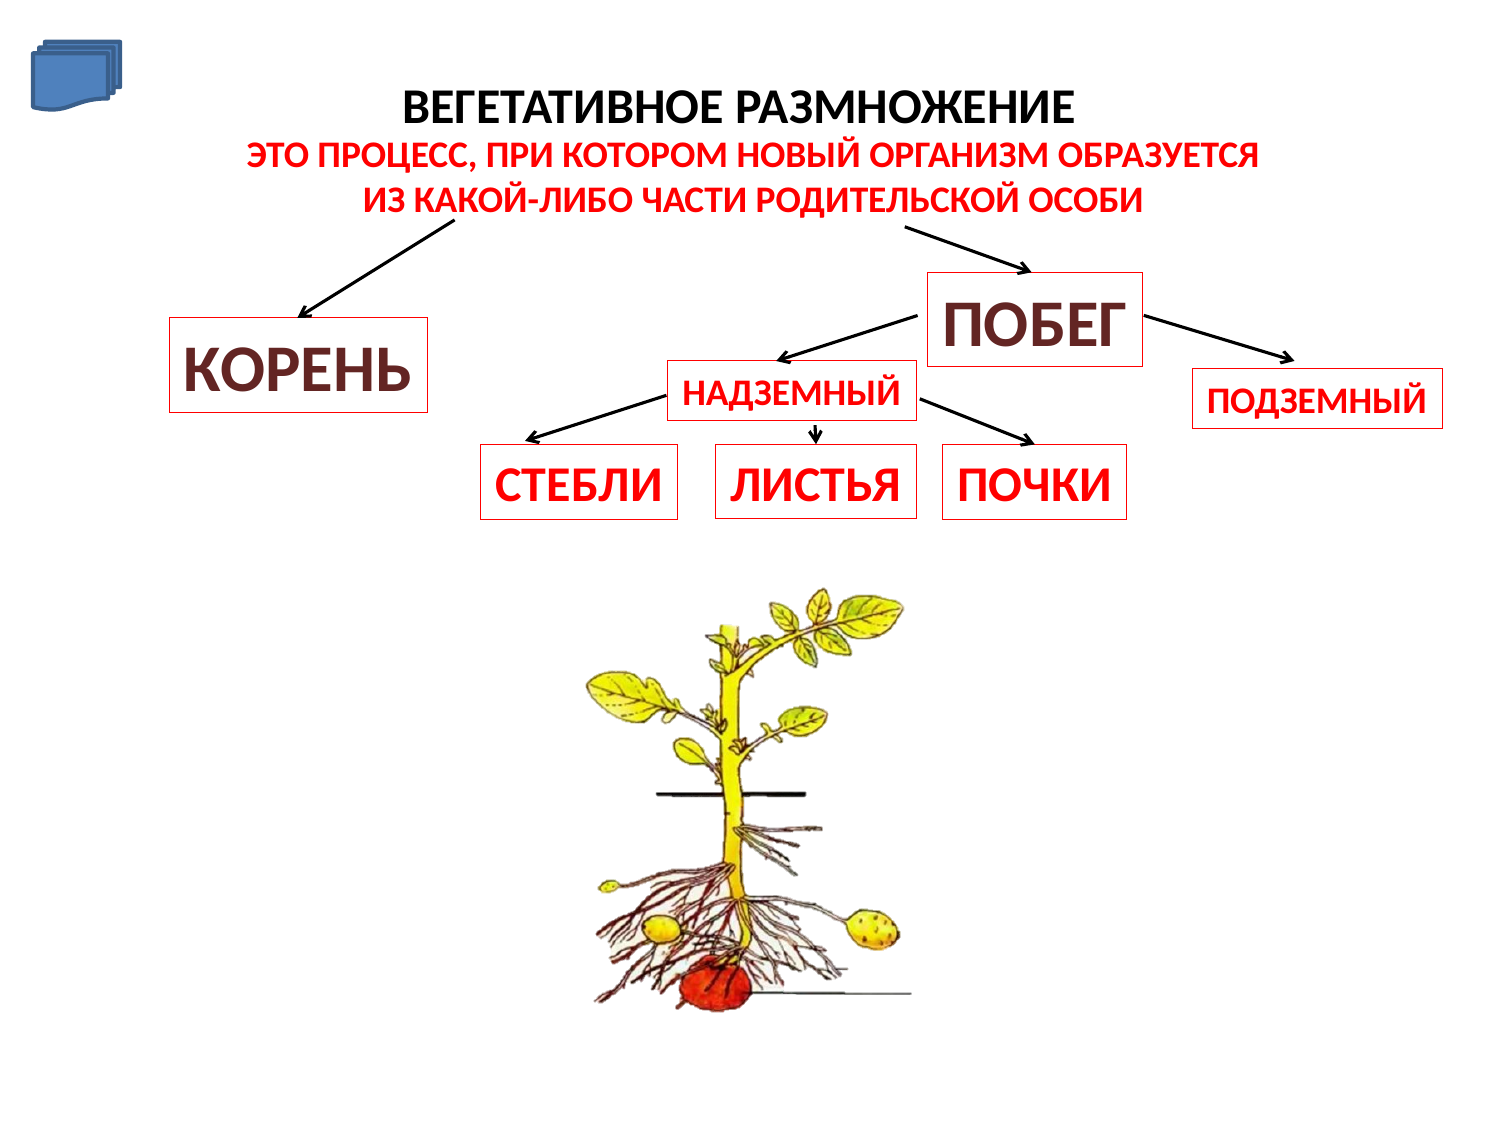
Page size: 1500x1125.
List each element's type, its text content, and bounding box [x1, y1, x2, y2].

text_box [30, 39, 123, 112]
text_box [904, 226, 1032, 273]
picture [547, 555, 932, 1054]
text_box СТЕБЛИ [480, 444, 678, 520]
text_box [1143, 315, 1295, 362]
text_box КОРЕНЬ [169, 317, 428, 413]
text_box ЭТО ПРОЦЕСС, ПРИ КОТОРОМ НОВЫЙ ОРГАНИЗМ ОБРАЗУЕТСЯ ИЗ КАКОЙ-ЛИБО ЧАСТИ РОДИТЕЛЬСКОЙ ОСОБИ [76, 122, 1440, 228]
text_box ЛИСТЬЯ [715, 444, 917, 519]
text_box ПОБЕГ [927, 272, 1143, 367]
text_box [919, 398, 1036, 445]
text_box ВЕГЕТАТИВНОЕ РАЗМНОЖЕНИЕ [387, 66, 1091, 122]
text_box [775, 315, 918, 362]
text_box НАДЗЕМНЫЙ [667, 360, 917, 421]
text_box ПОДЗЕМНЫЙ [1192, 368, 1443, 429]
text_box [297, 219, 455, 319]
text_box ПОЧКИ [942, 444, 1127, 520]
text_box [524, 395, 667, 442]
